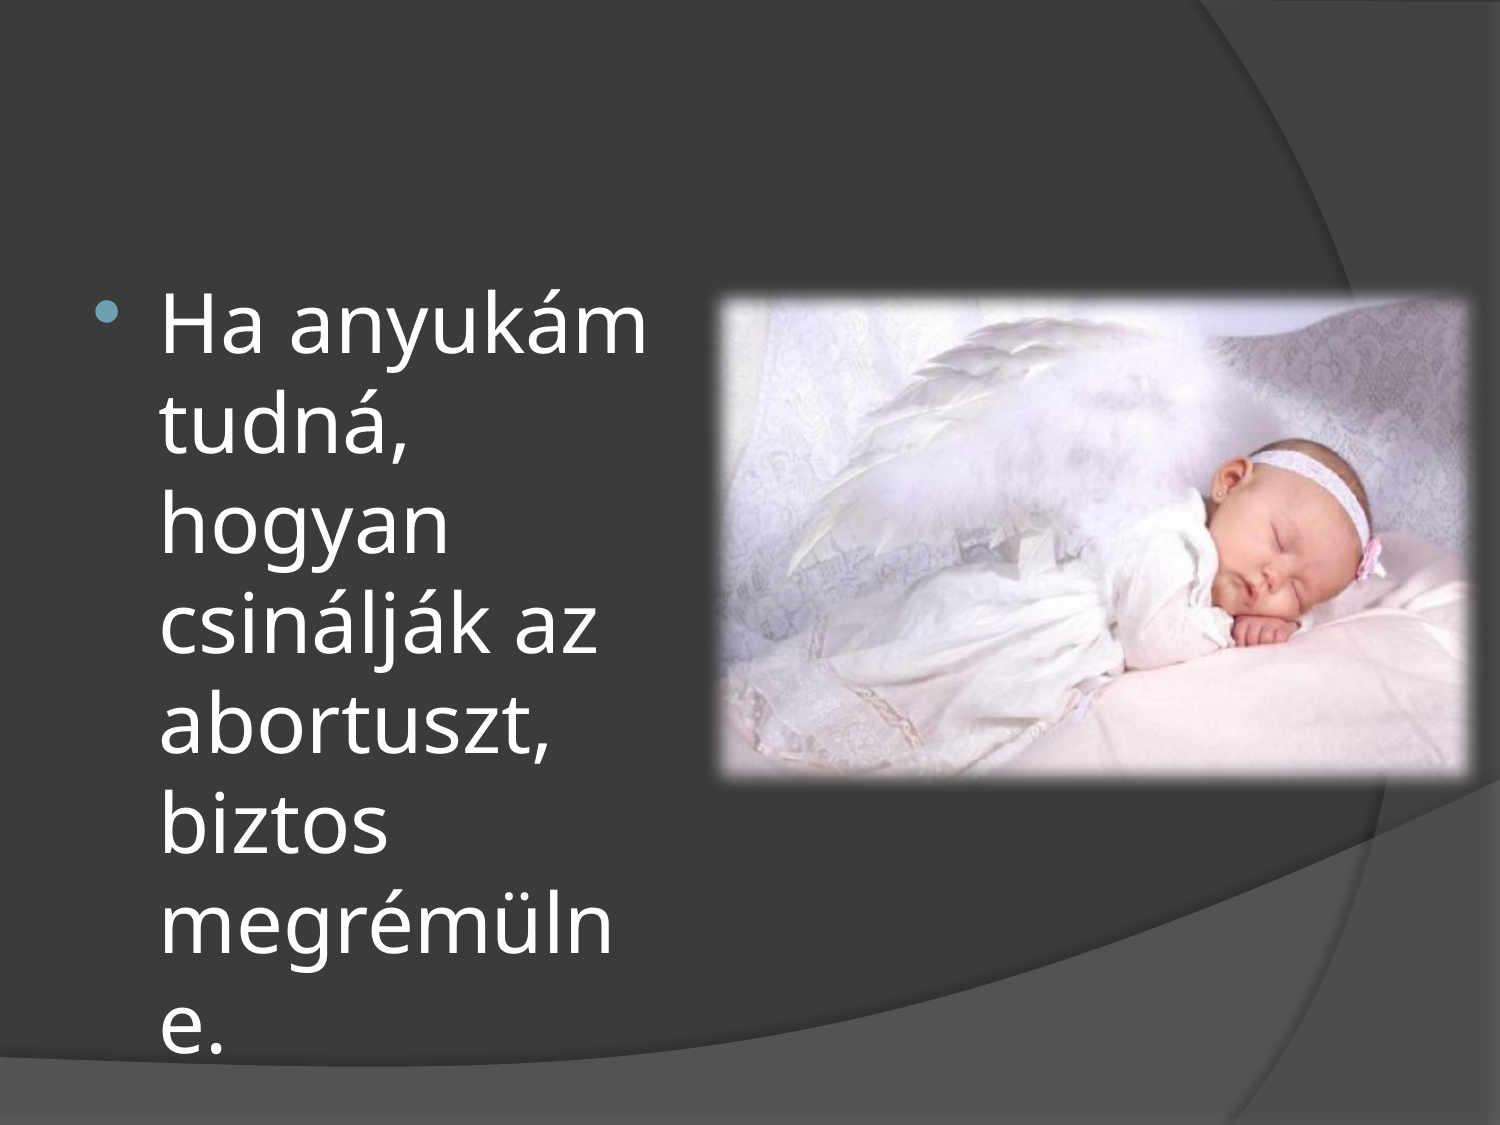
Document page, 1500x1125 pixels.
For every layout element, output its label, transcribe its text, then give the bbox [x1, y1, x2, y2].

picture [702, 280, 1485, 794]
list Ha anyukám tudná, hogyan csinálják az abortuszt, biztos megrémülne. [75, 262, 675, 1005]
